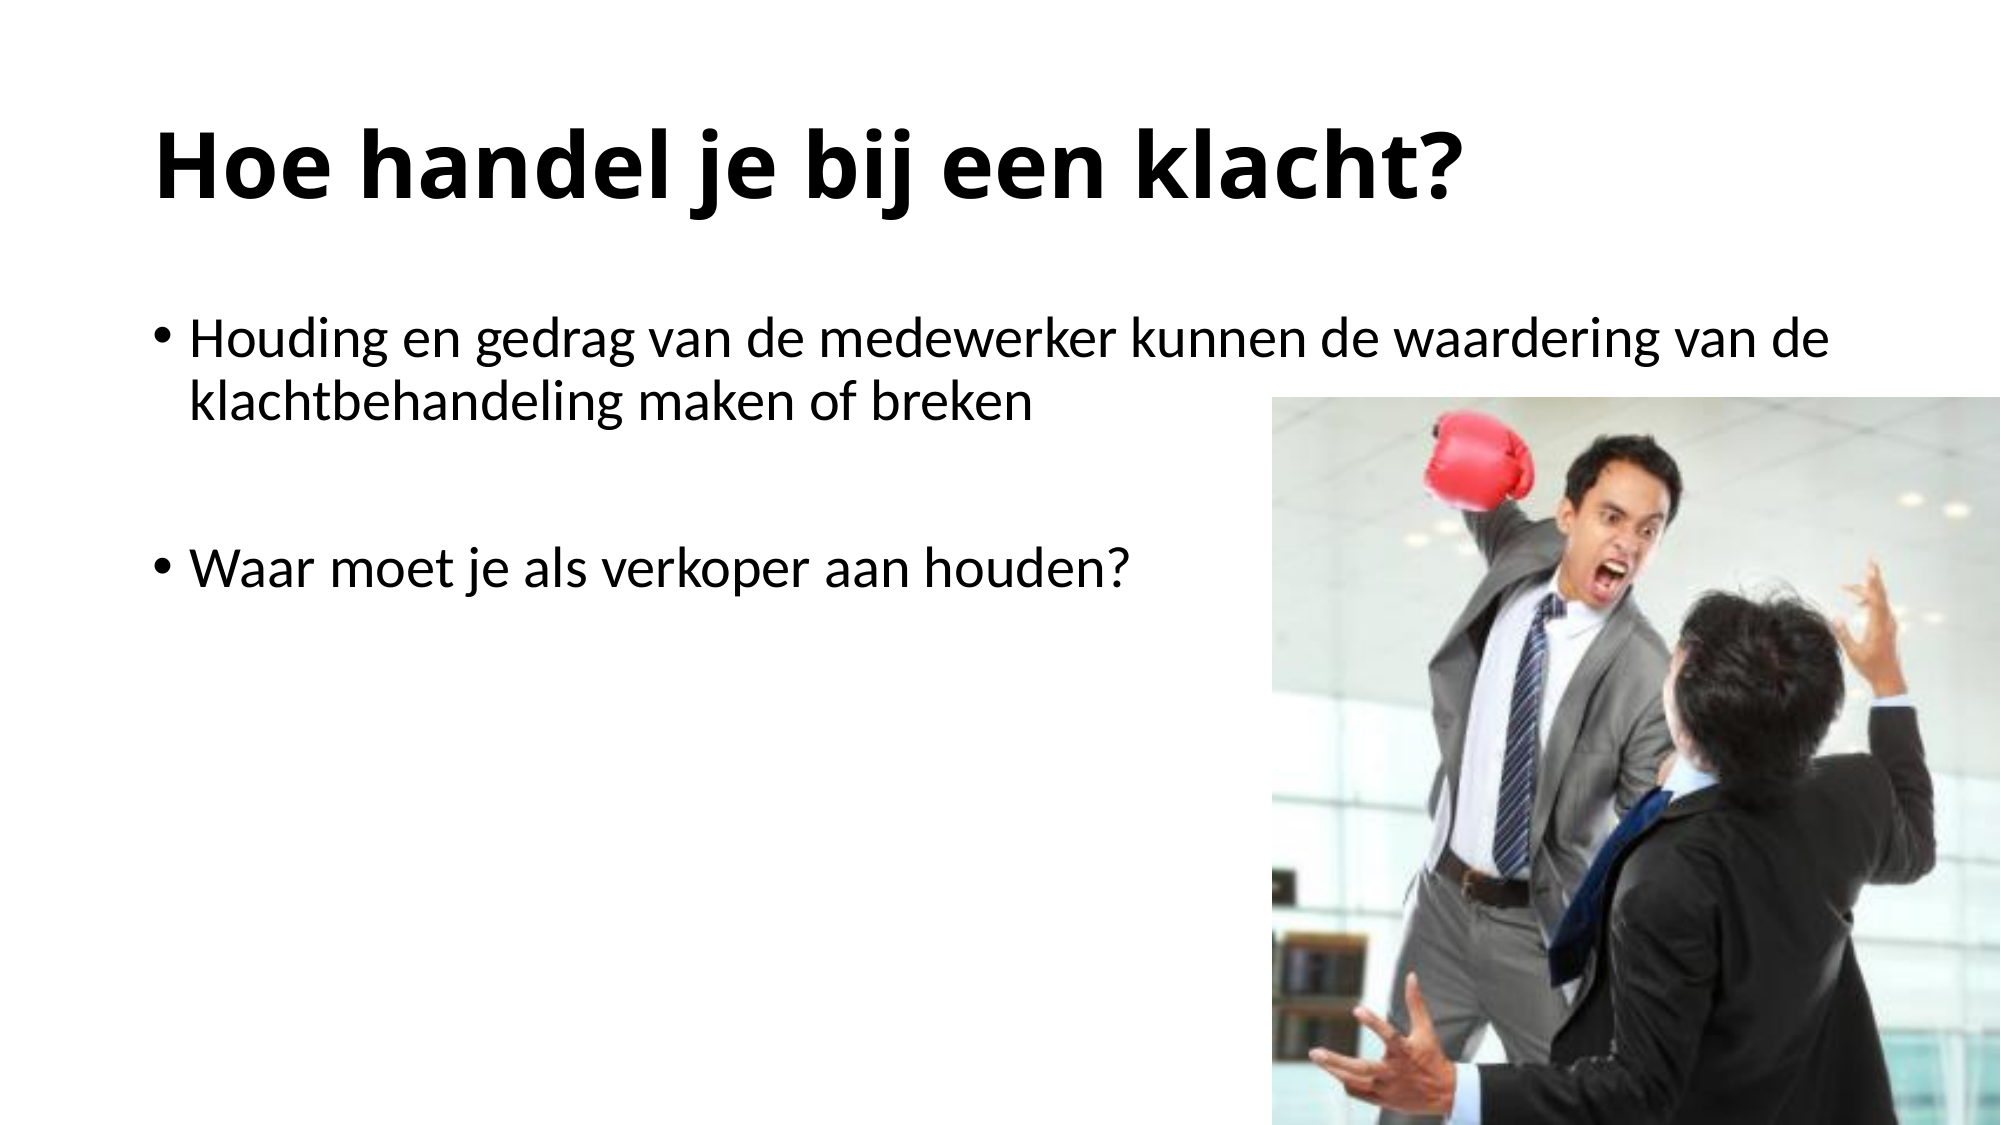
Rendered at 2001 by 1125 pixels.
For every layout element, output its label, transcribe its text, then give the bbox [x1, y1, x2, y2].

title Hoe handel je bij een klacht? [137, 59, 1863, 278]
picture [1272, 397, 2000, 1125]
list Houding en gedrag van de medewerker kunnen de waardering van de klachtbehandeling maken of breken Waar moet je als verkoper aan houden? [137, 299, 1863, 1014]
